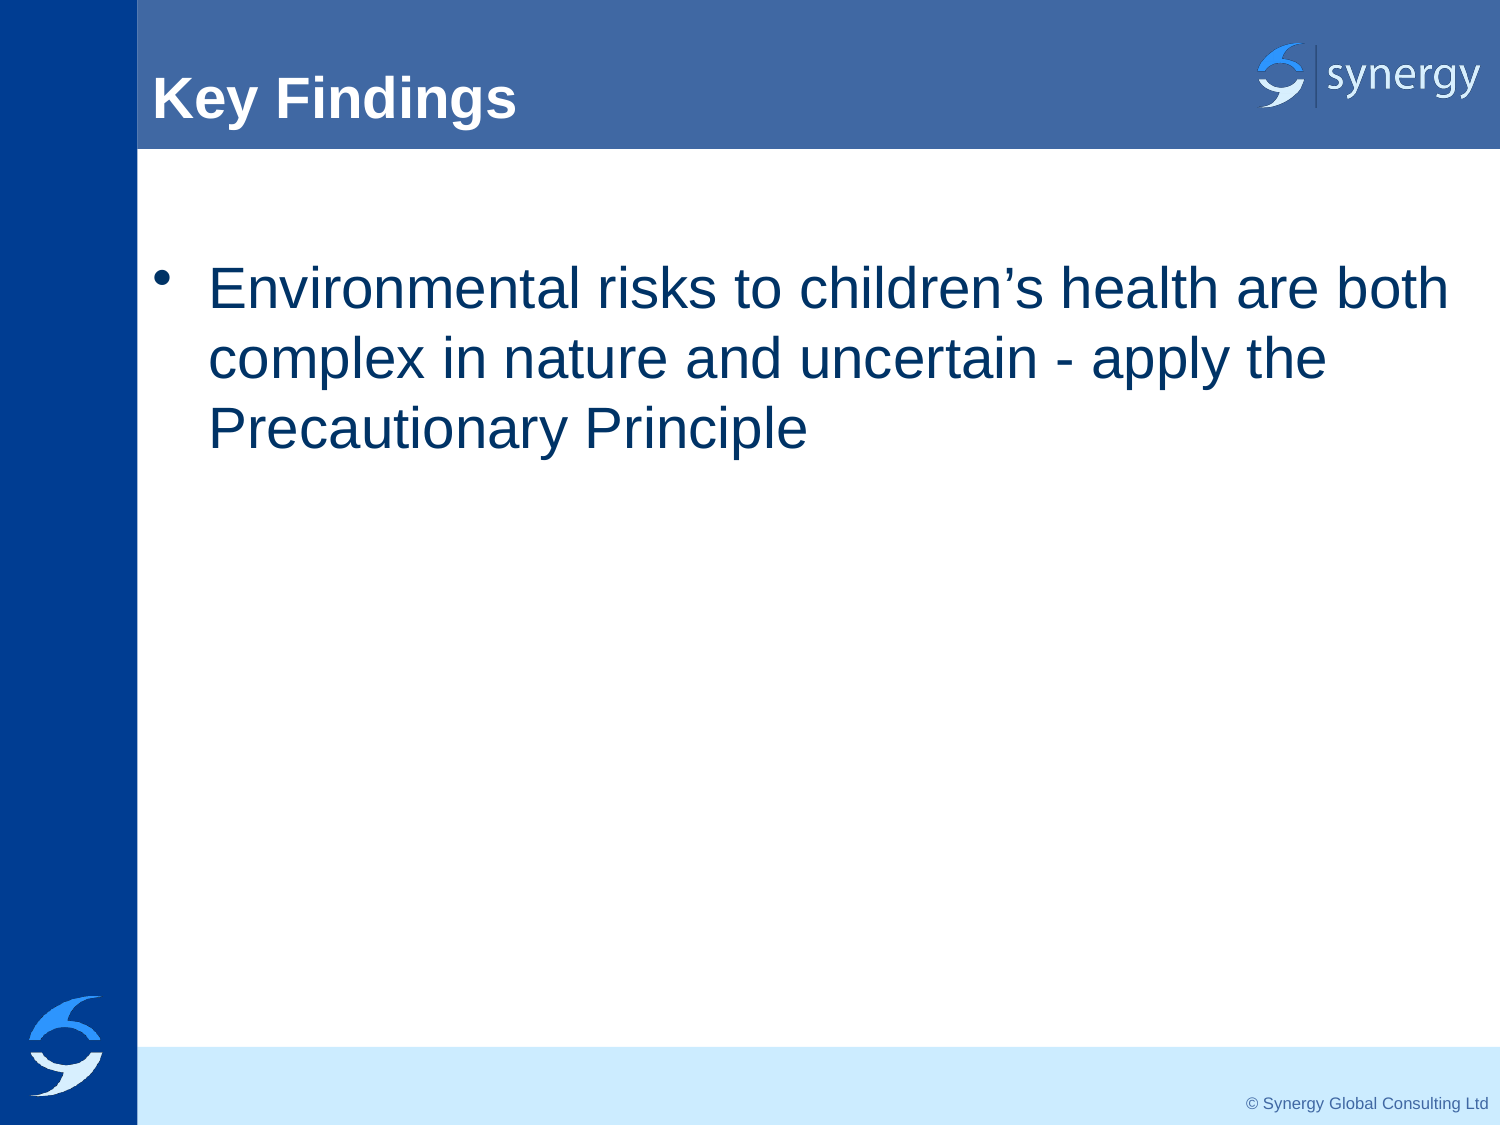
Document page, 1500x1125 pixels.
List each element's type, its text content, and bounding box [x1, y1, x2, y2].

picture [11, 976, 118, 1125]
list Environmental risks to children’s health are both complex in nature and uncertain - apply the Precautionary Principle [137, 160, 1500, 1047]
title Key Findings [137, 0, 1500, 138]
